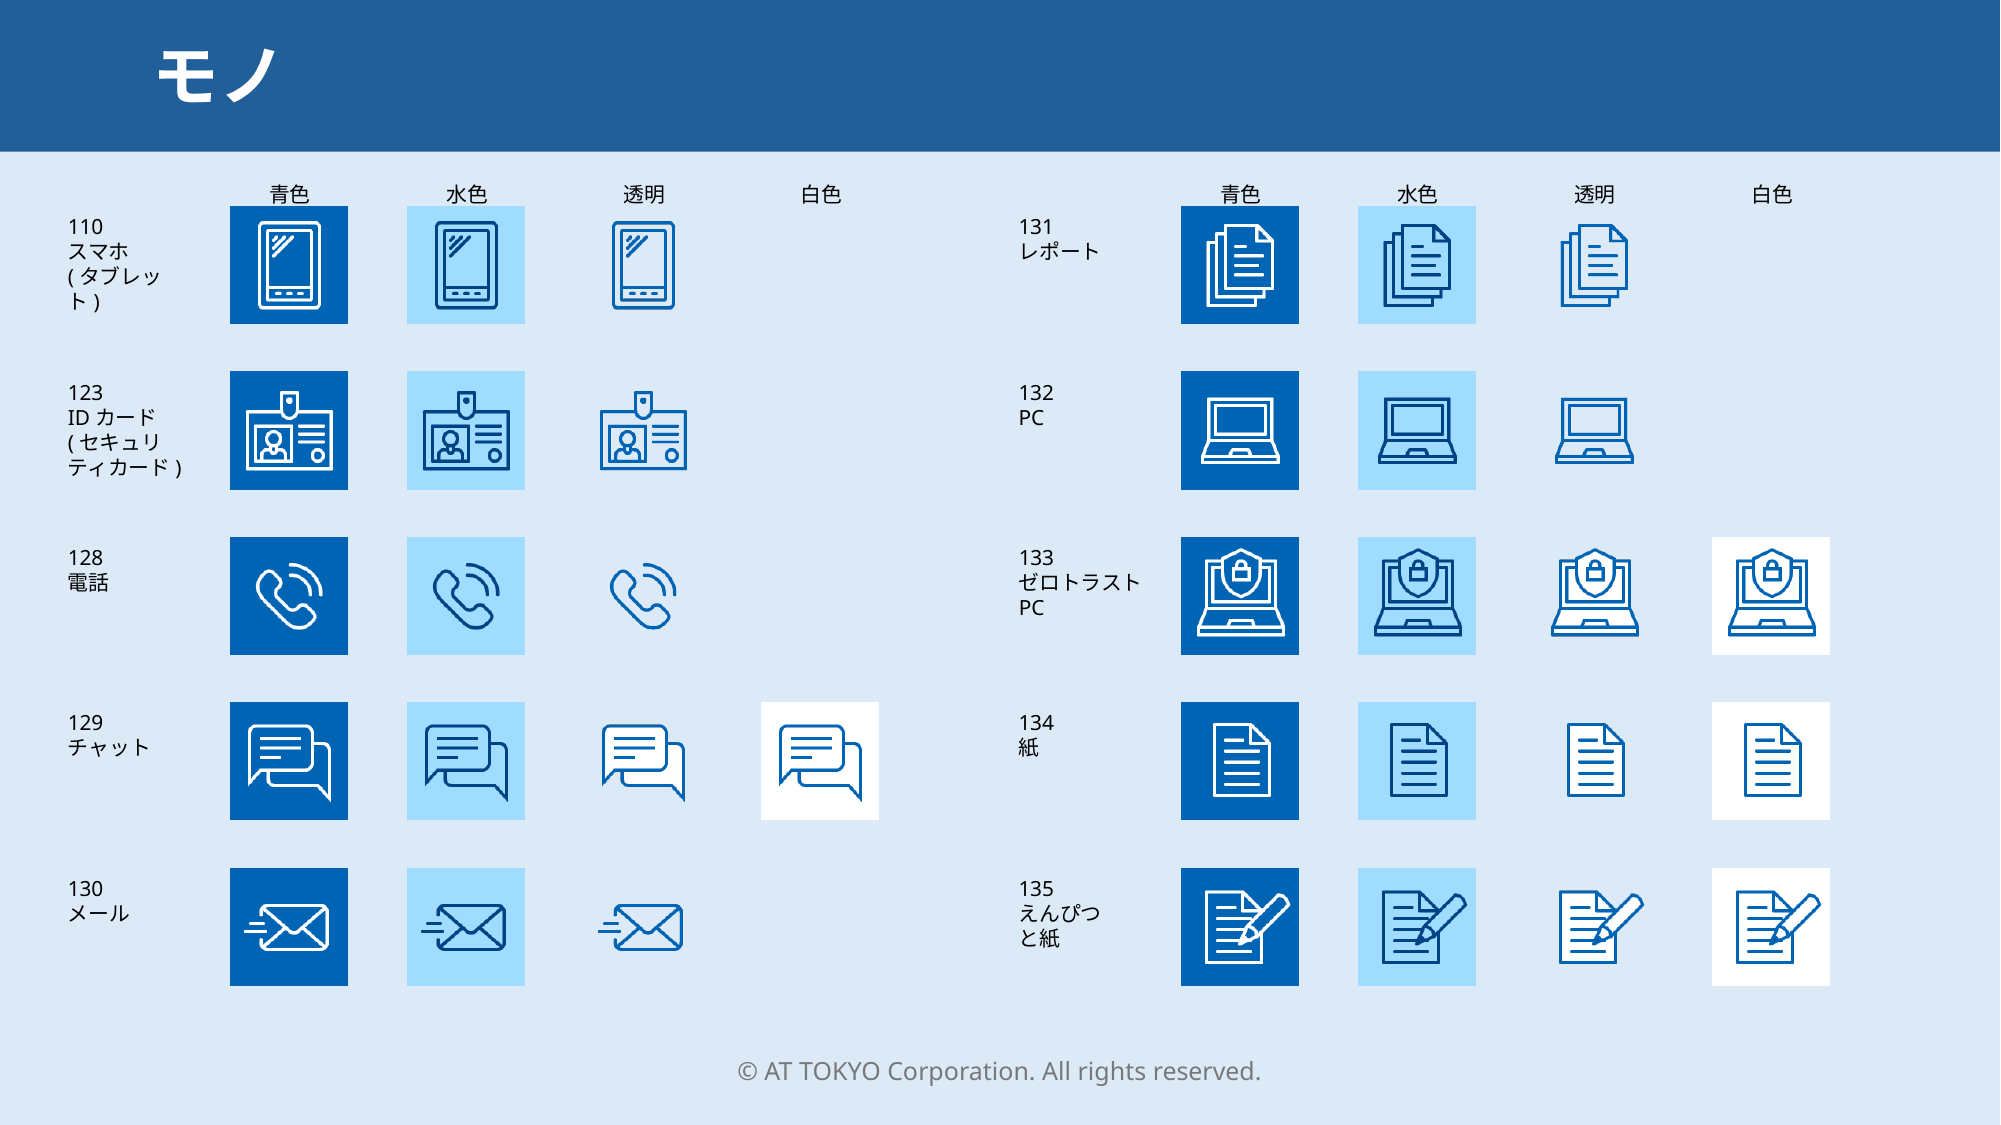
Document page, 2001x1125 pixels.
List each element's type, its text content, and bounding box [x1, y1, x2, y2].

picture [761, 702, 880, 821]
picture [229, 371, 348, 490]
picture [584, 536, 703, 655]
picture [1534, 536, 1654, 655]
text_box 130 メール [53, 868, 172, 933]
text_box 134 紙 [1003, 702, 1122, 768]
picture [406, 867, 526, 986]
picture [1180, 536, 1299, 655]
text_box 110 スマホ (タブレット) [53, 206, 208, 322]
picture [1534, 206, 1654, 325]
picture [1180, 867, 1299, 986]
picture [584, 206, 703, 325]
text_box 123 IDカード (セキュリティカード) [53, 371, 208, 487]
picture [1712, 867, 1831, 986]
text_box 131 レポート [1003, 206, 1122, 272]
text_box 129 チャット [53, 702, 172, 768]
text_box 128 電話 [53, 537, 172, 603]
picture [406, 371, 526, 490]
picture [229, 536, 348, 655]
picture [406, 536, 526, 655]
picture [584, 702, 703, 821]
picture [1357, 702, 1476, 821]
picture [584, 371, 703, 490]
picture [229, 702, 348, 821]
picture [1357, 371, 1476, 490]
text_box 135 えんぴつと紙 [1003, 868, 1122, 958]
picture [1357, 536, 1476, 655]
picture [406, 206, 526, 325]
picture [1180, 702, 1299, 821]
picture [1534, 371, 1654, 490]
picture [584, 867, 703, 986]
picture [1357, 867, 1476, 986]
picture [406, 702, 526, 821]
picture [229, 867, 348, 986]
picture [1712, 702, 1831, 821]
picture [1534, 702, 1654, 821]
picture [1357, 206, 1476, 325]
title モノ [137, 23, 1863, 135]
text_box 133 ゼロトラストPC [1003, 537, 1160, 628]
picture [1534, 867, 1654, 986]
text_box 132 PC [1003, 371, 1122, 437]
picture [1712, 536, 1831, 655]
picture [1180, 371, 1299, 490]
picture [1180, 206, 1299, 325]
footer © AT TOKYO Corporation. All rights reserved. [662, 1042, 1338, 1103]
picture [229, 206, 348, 325]
